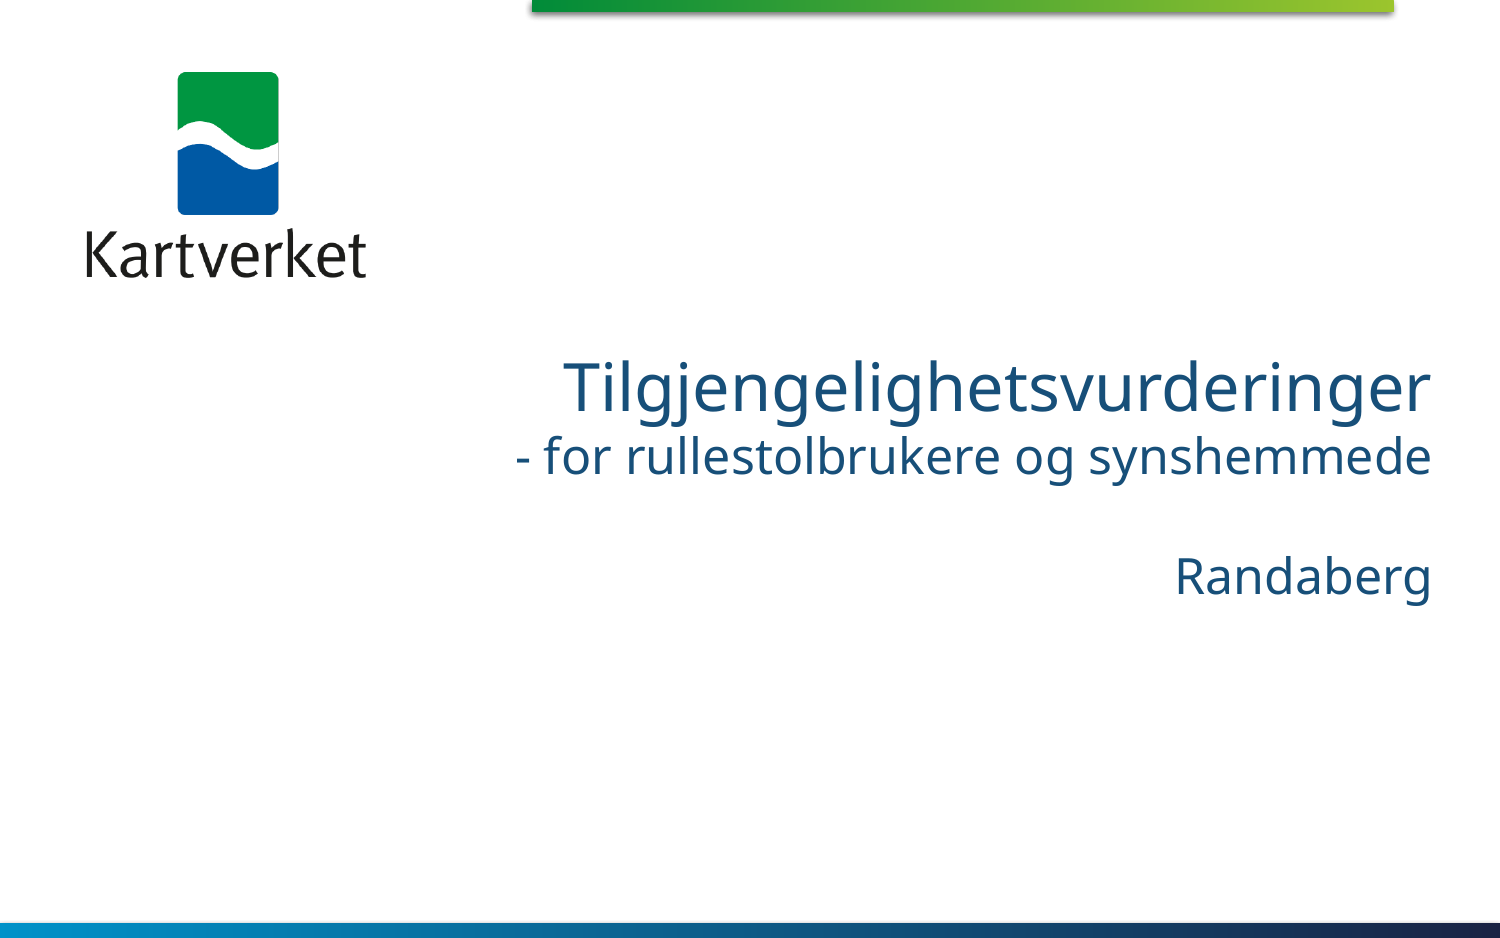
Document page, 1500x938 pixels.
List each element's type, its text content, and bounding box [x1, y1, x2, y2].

text_box Tilgjengelighetsvurderinger - for rullestolbrukere og synshemmede Randaberg [66, 337, 1449, 613]
